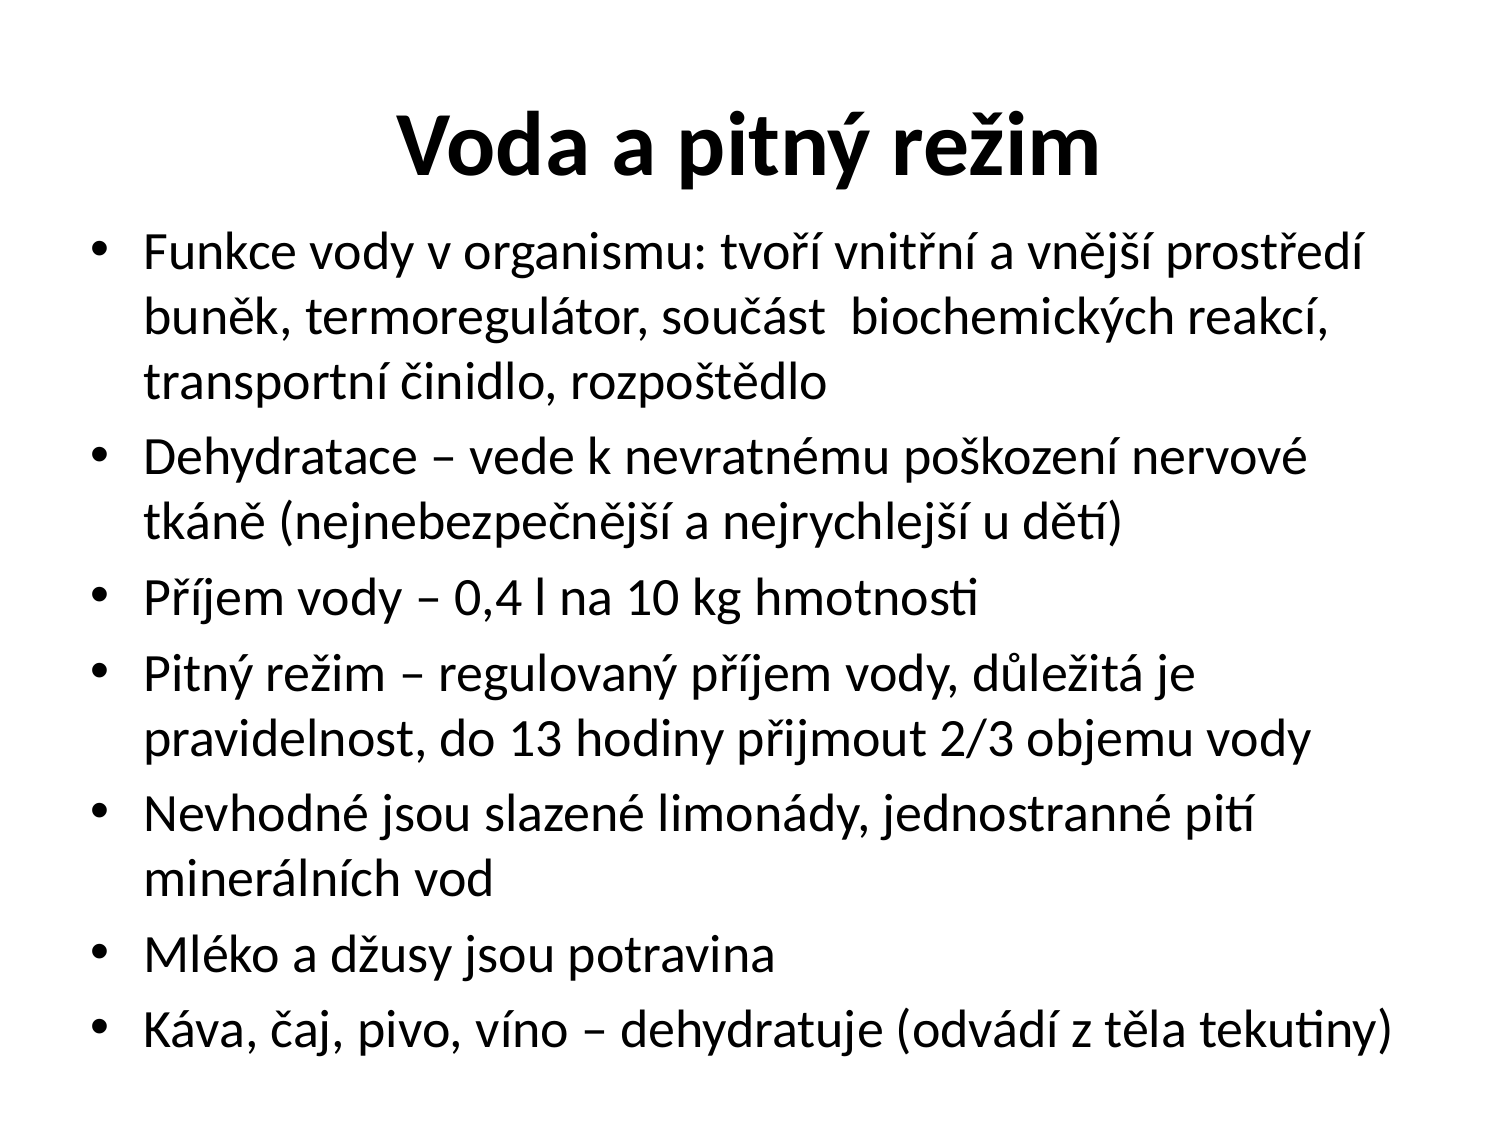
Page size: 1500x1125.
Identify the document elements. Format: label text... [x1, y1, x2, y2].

title Voda a pitný režim [75, 45, 1425, 208]
list Funkce vody v organismu: tvoří vnitřní a vnější prostředí buněk, termoregulátor, součást biochemických reakcí, transportní činidlo, rozpoštědlo Dehydratace – vede k nevratnému poškození nervové tkáně (nejnebezpečnější a nejrychlejší u dětí) Příjem vody – 0,4 l na 10 kg hmotnosti Pitný režim – regulovaný příjem vody, důležitá je pravidelnost, do 13 hodiny přijmout 2/3 objemu vody Nevhodné jsou slazené limonády, jednostranné pití minerálních vod Mléko a džusy jsou potravina Káva, čaj, pivo, víno – dehydratuje (odvádí z těla tekutiny) [75, 208, 1425, 1083]
